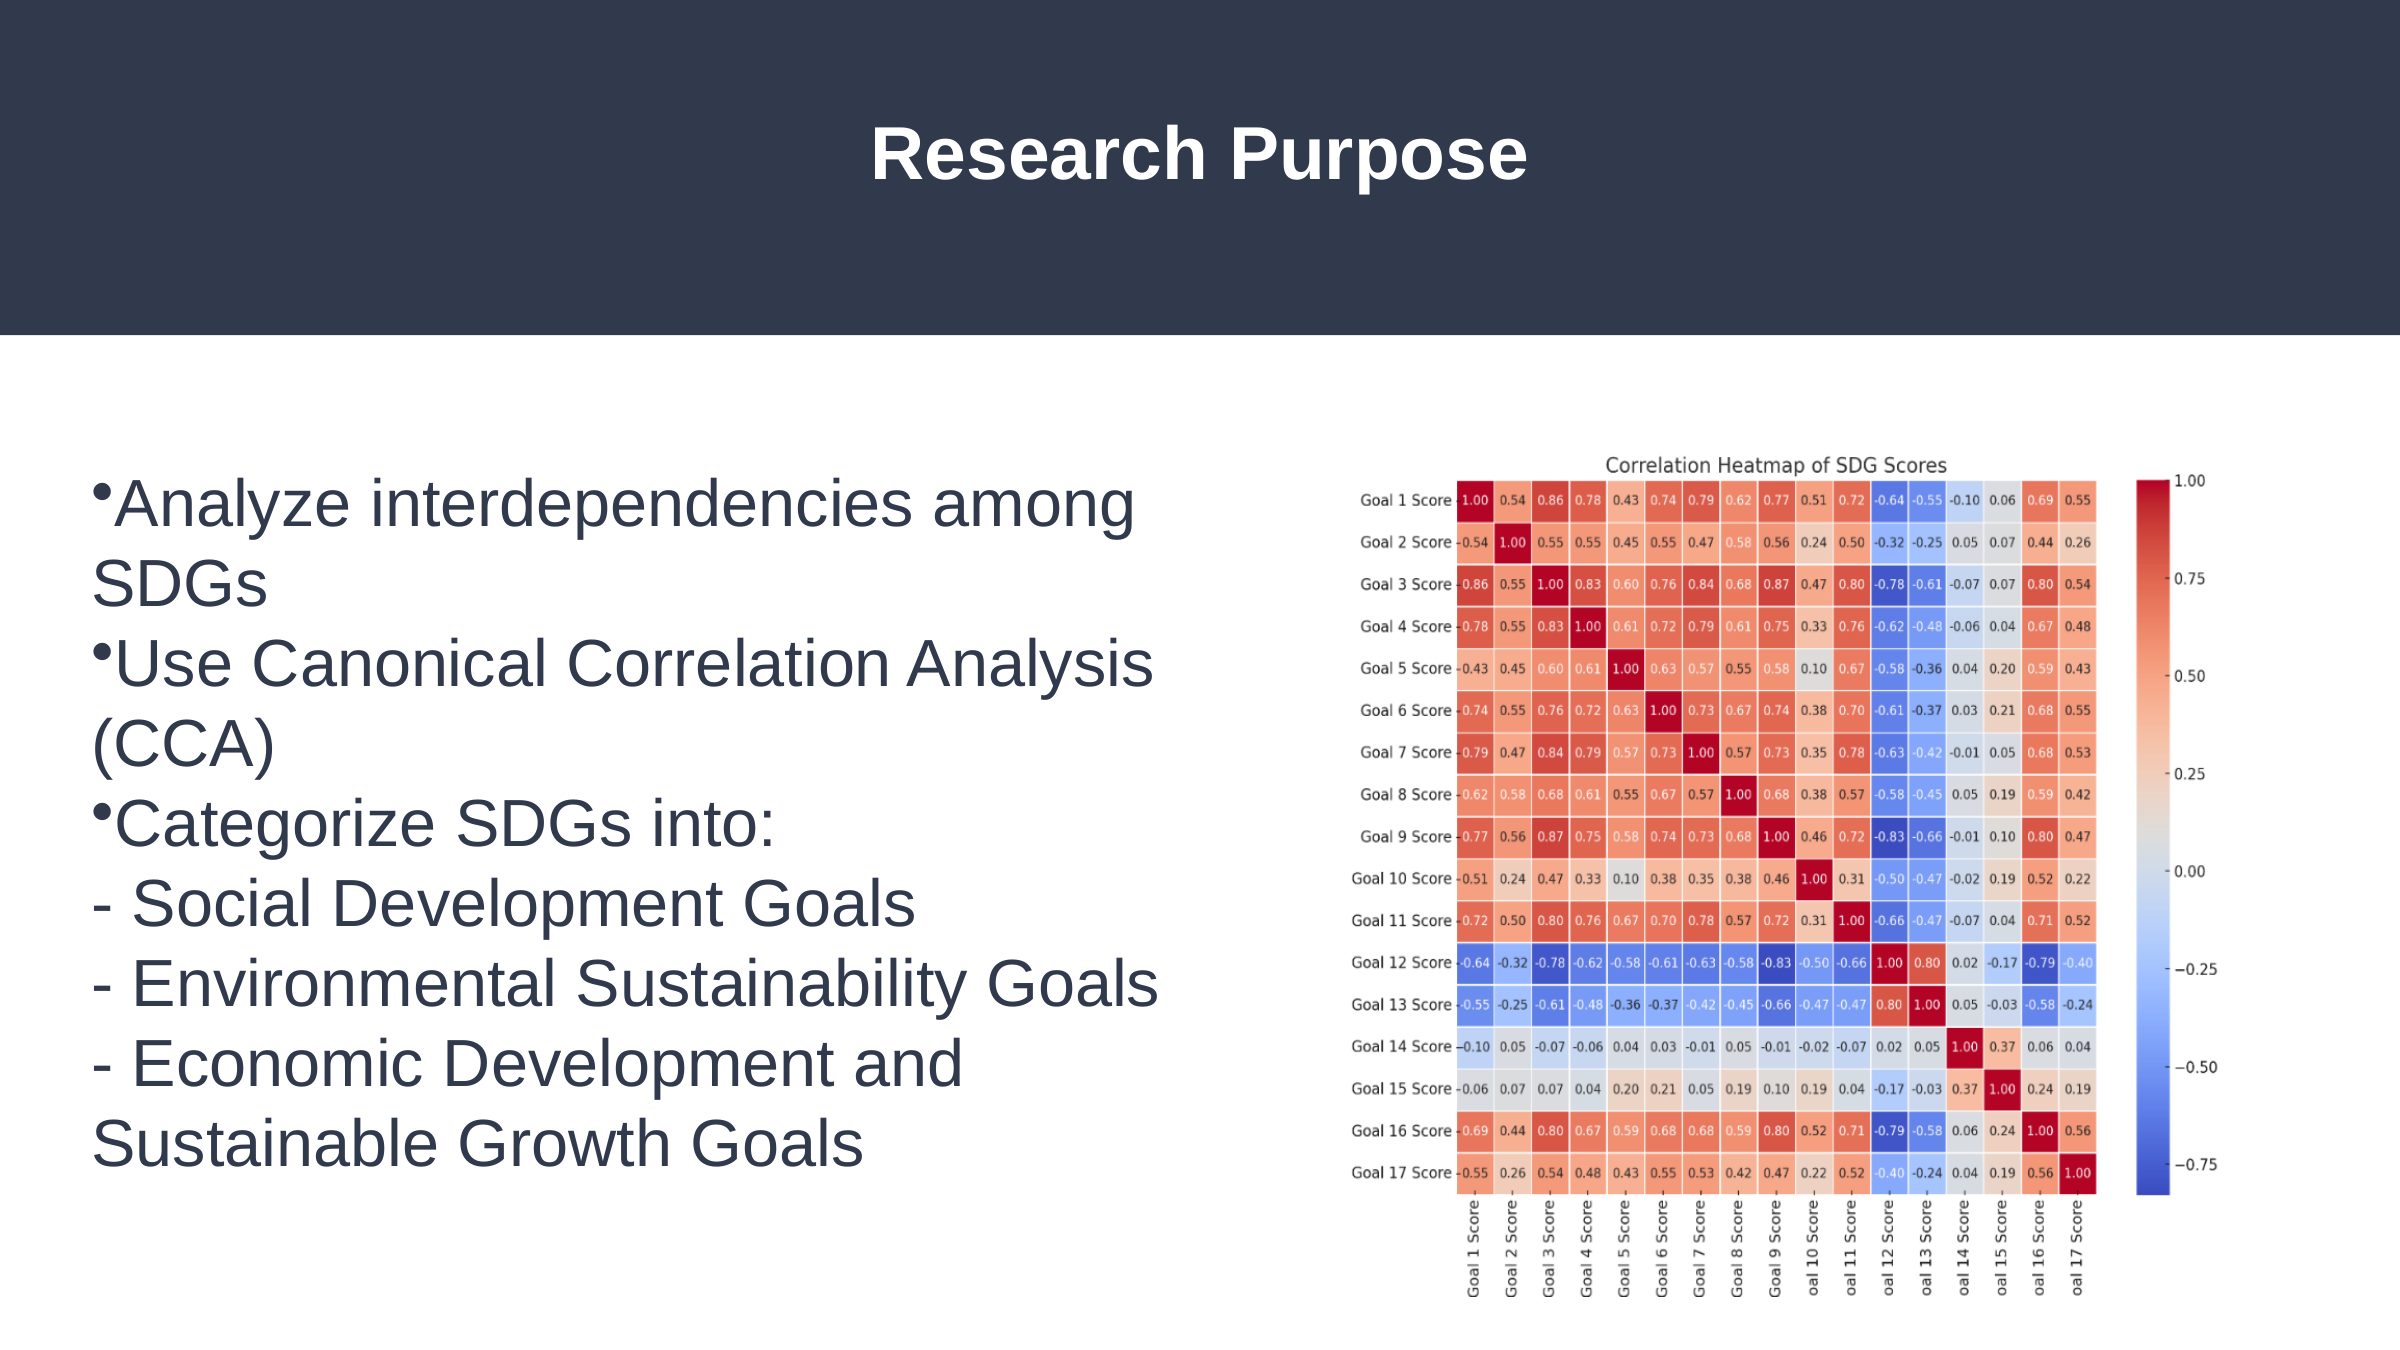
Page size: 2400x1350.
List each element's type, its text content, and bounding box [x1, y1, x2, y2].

text_box Analyze interdependencies among SDGs Use Canonical Correlation Analysis (CCA) Categorize SDGs into: - Social Development Goals - Environmental Sustainability Goals - Economic Development and Sustainable Growth Goals [76, 452, 1321, 1267]
text_box Research Purpose [599, 97, 1800, 203]
picture [1326, 369, 2360, 1298]
